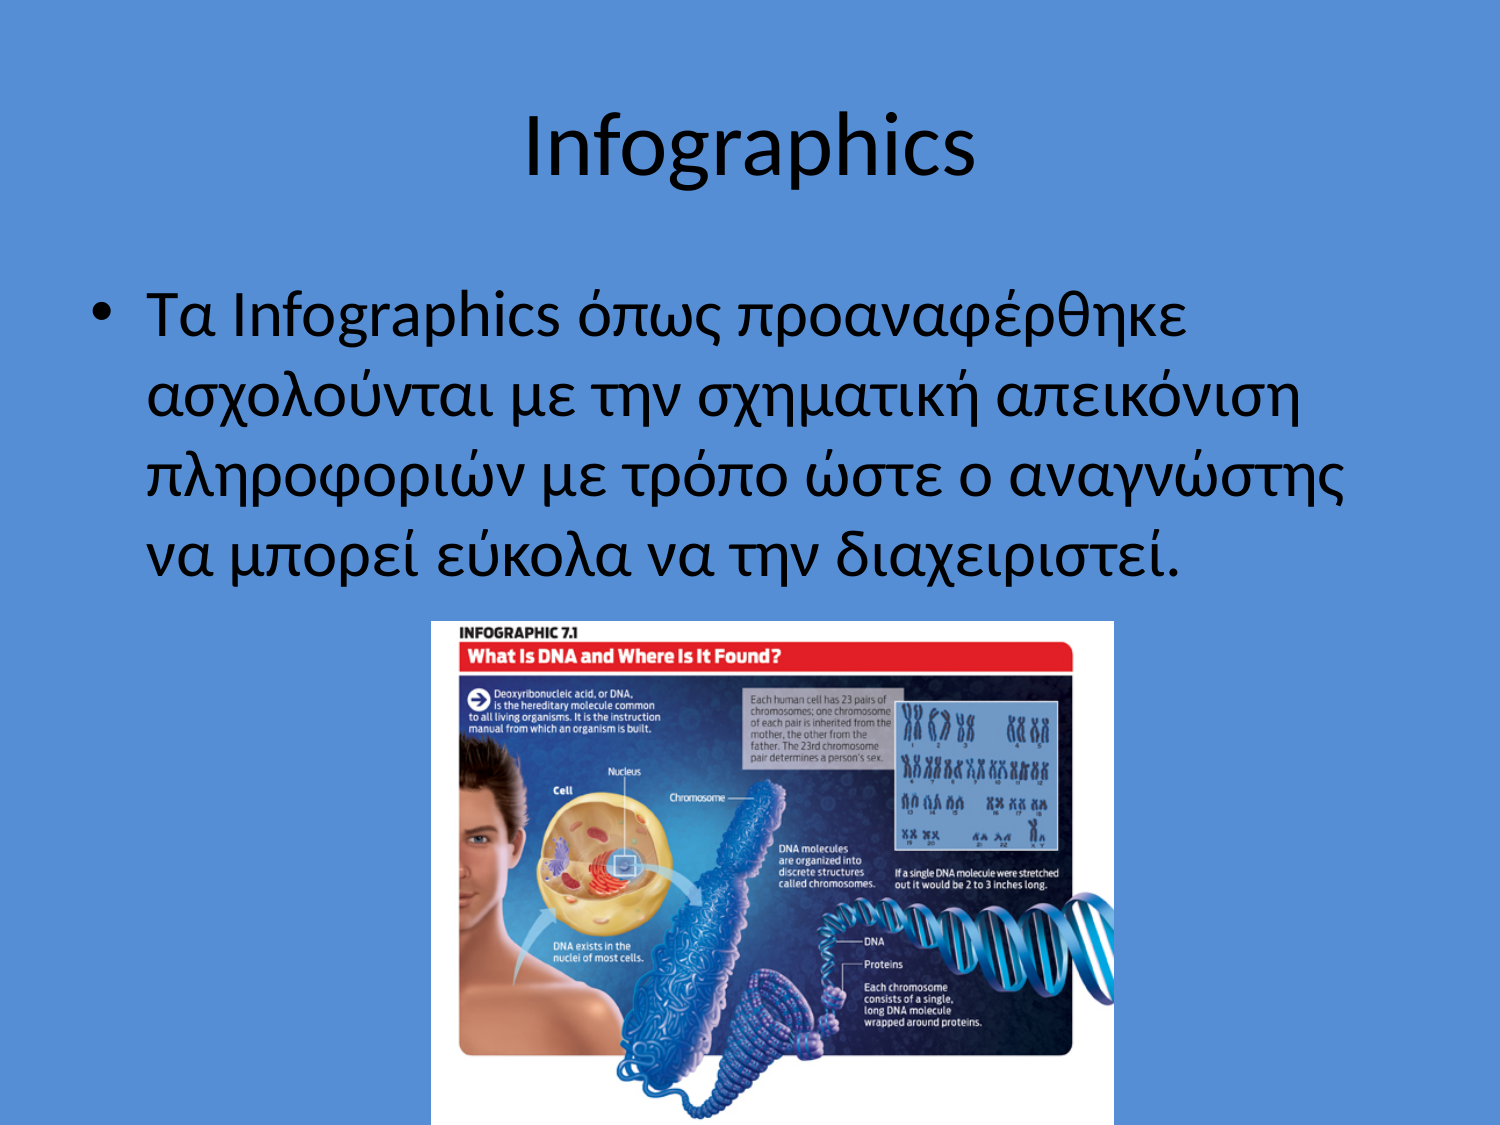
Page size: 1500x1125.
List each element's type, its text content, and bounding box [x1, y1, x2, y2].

list Τα Infographics όπως προαναφέρθηκε ασχολούνται με την σχηματική απεικόνιση πληροφοριών με τρόπο ώστε ο αναγνώστης να μπορεί εύκολα να την διαχειριστεί. [75, 262, 1425, 1005]
title Infographics [75, 45, 1425, 233]
picture [430, 621, 1114, 1125]
